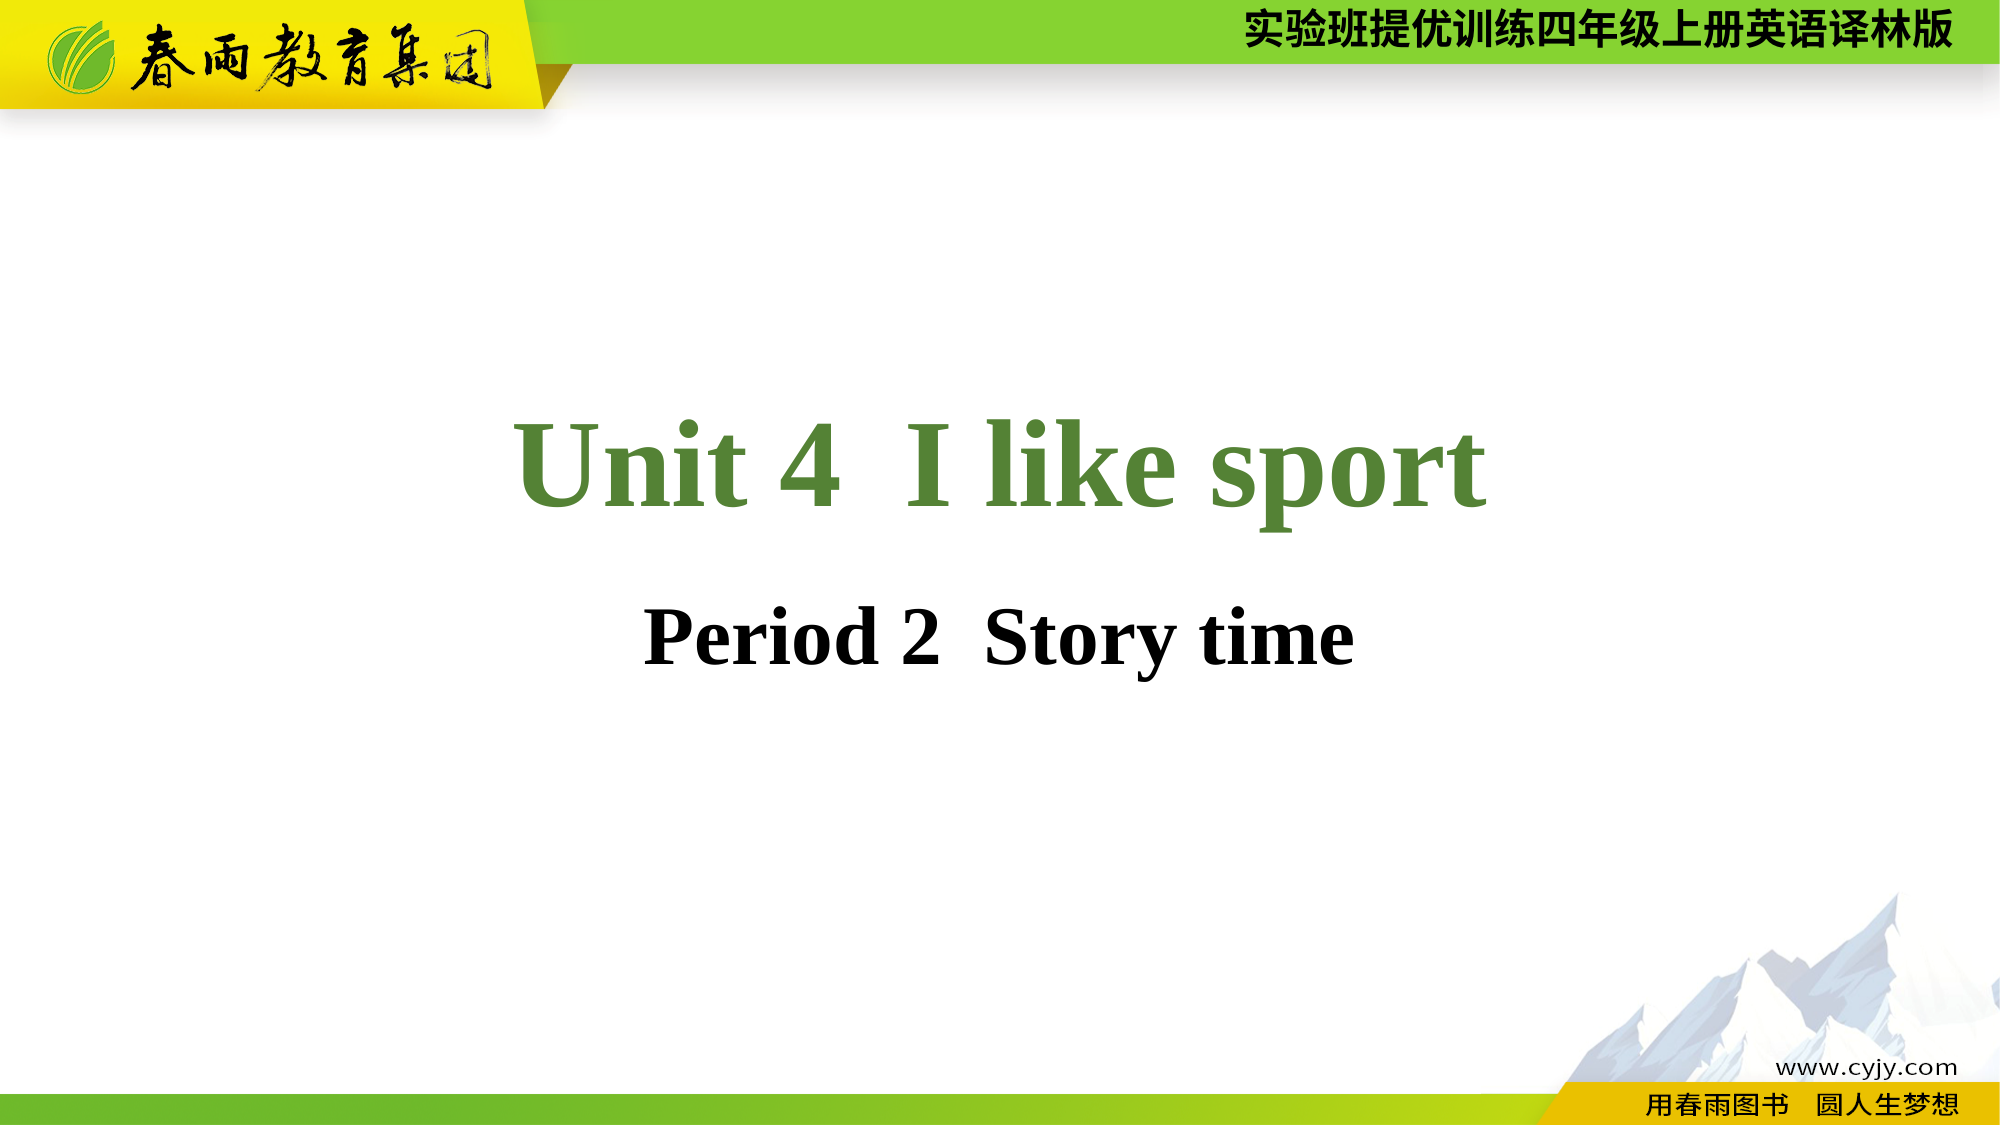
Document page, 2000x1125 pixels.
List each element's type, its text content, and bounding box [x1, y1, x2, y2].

picture [0, 689, 2000, 1125]
text_box Unit 4 I like sport Period 2 Story time [0, 298, 2000, 689]
picture [0, 0, 2000, 298]
